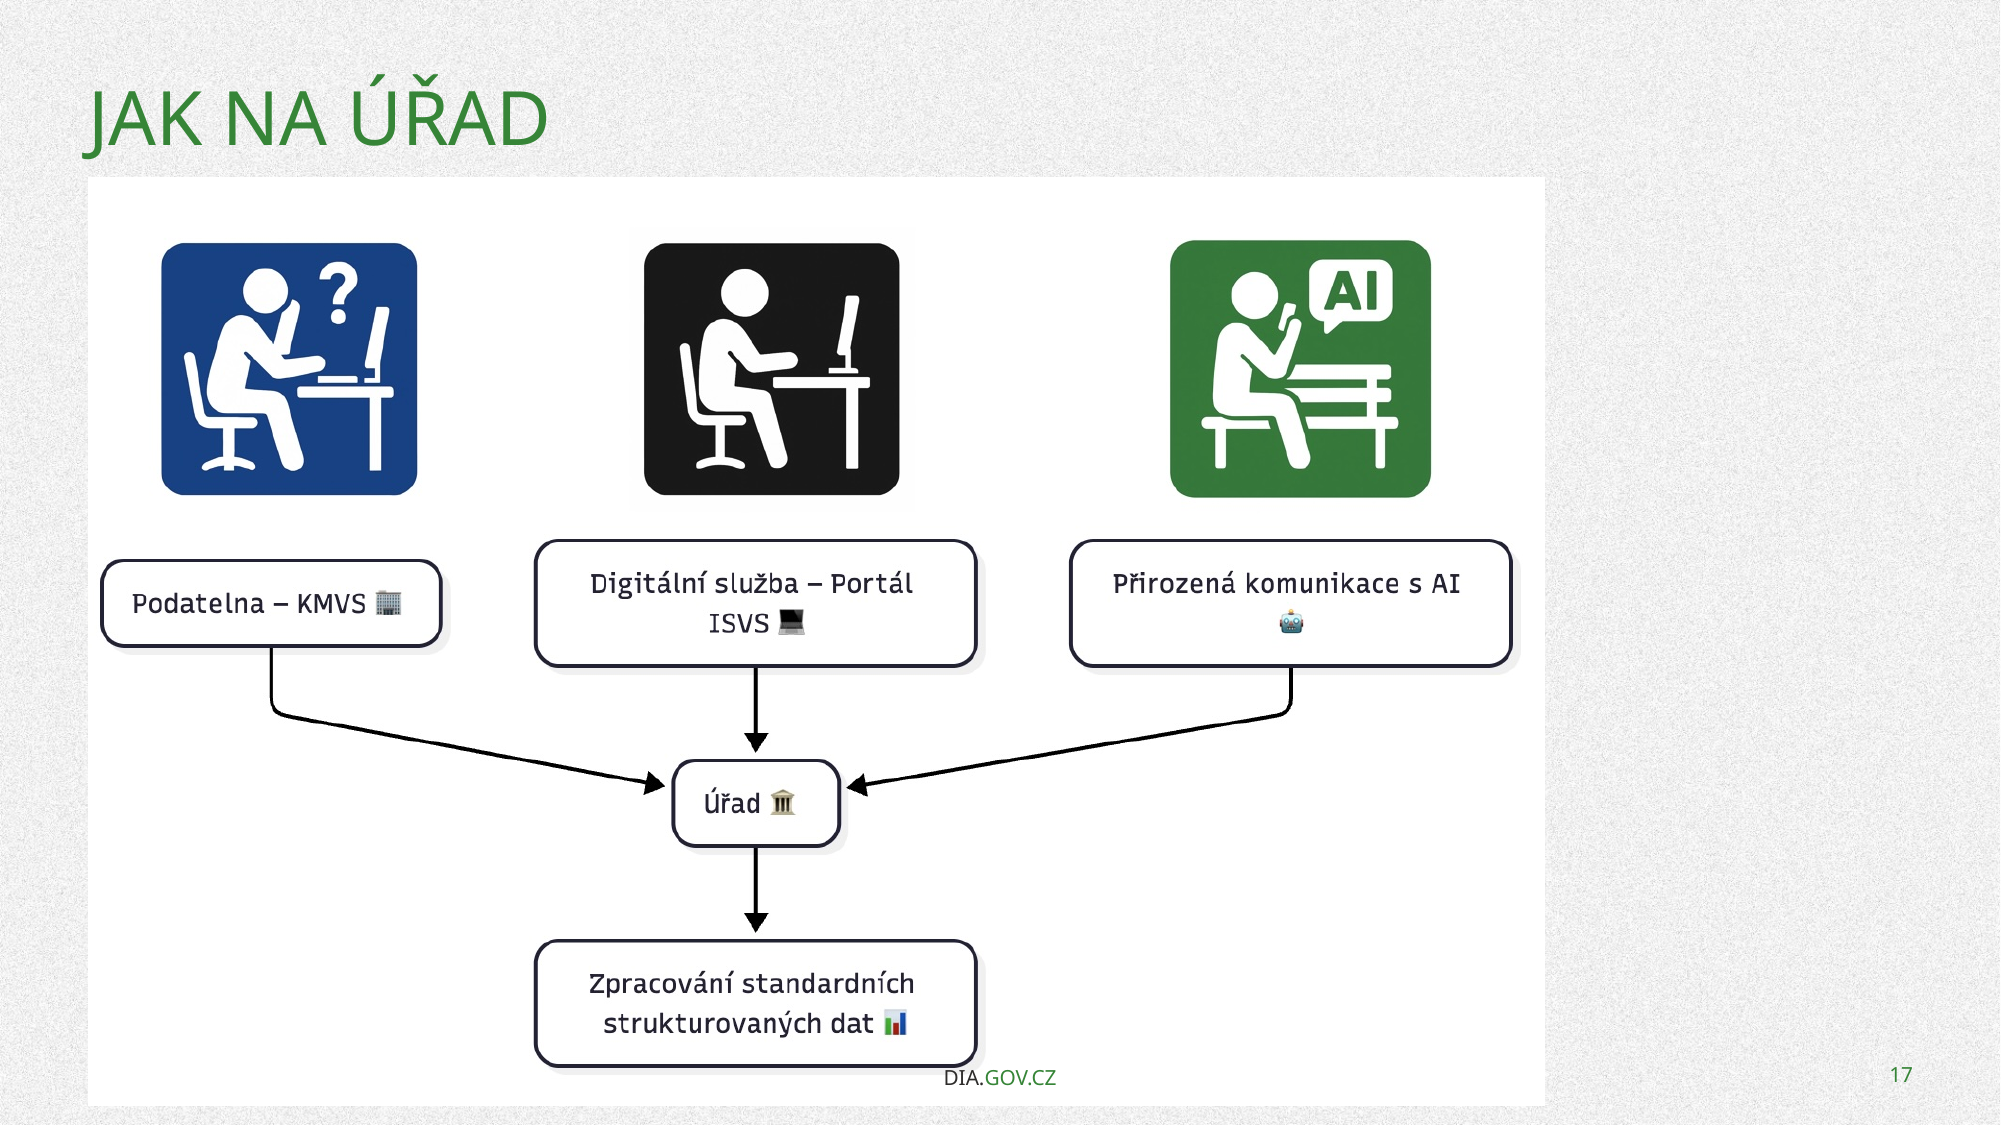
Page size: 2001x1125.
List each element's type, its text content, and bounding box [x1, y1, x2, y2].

picture [0, 0, 2001, 1125]
title Jak na úřad [88, 70, 1912, 284]
slide_number 17 [1612, 1037, 1928, 1098]
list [87, 176, 1545, 1107]
